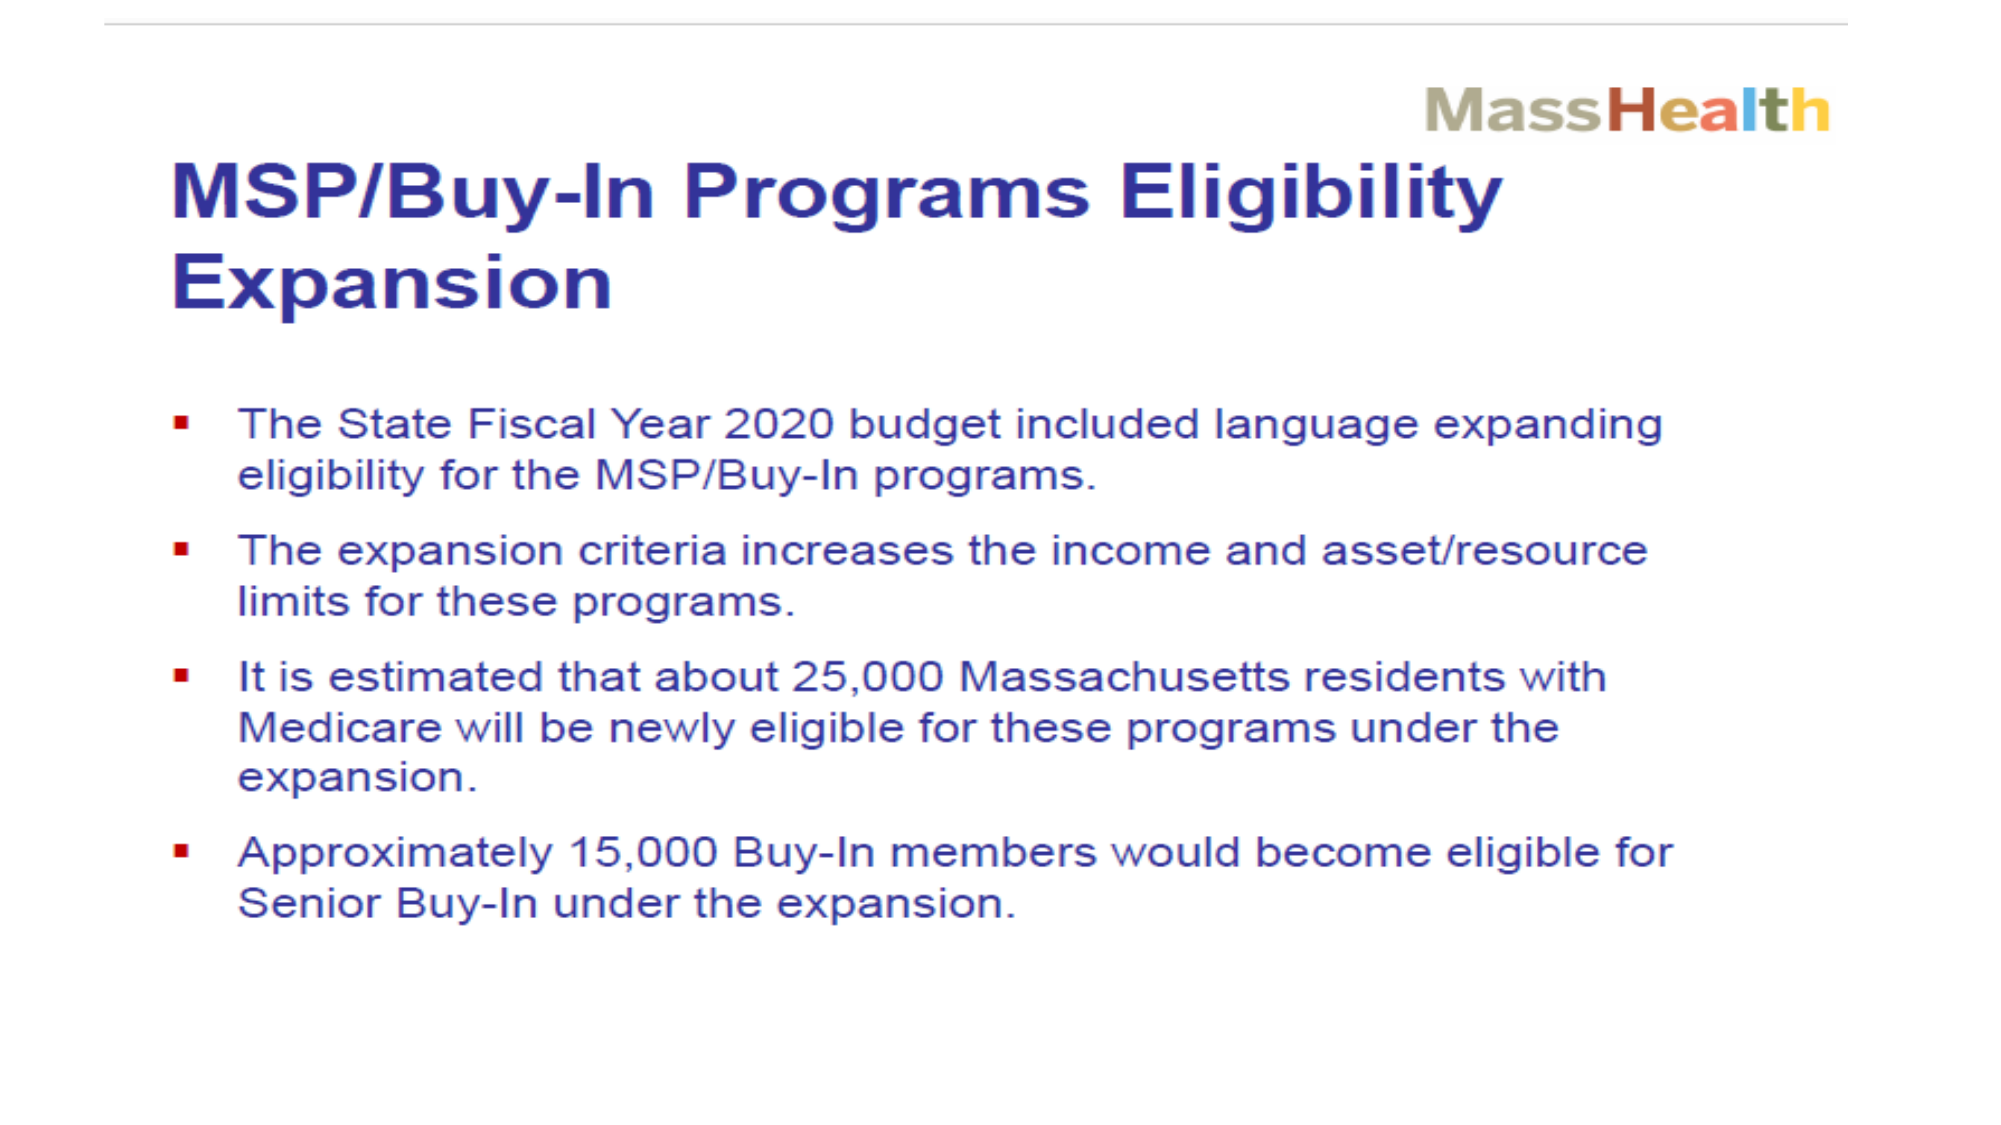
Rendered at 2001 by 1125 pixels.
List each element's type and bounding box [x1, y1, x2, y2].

picture [104, 18, 1849, 1125]
